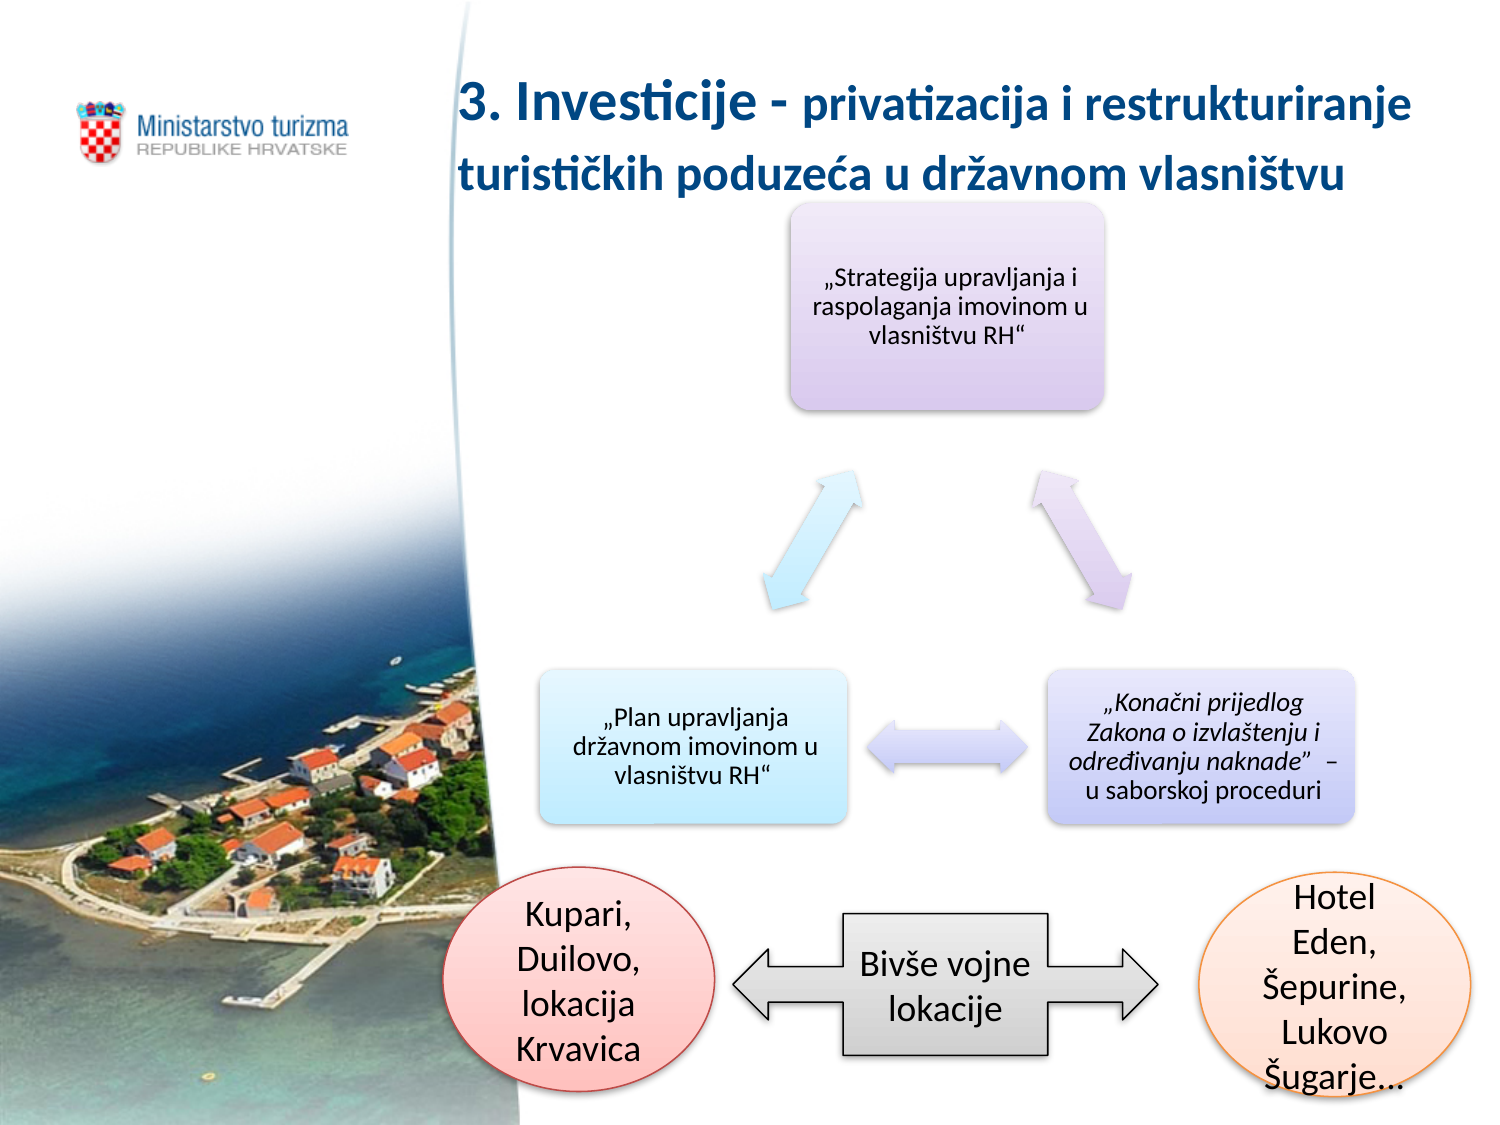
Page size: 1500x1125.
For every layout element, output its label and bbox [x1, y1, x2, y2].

picture [0, 798, 11, 802]
text_box [471, 216, 1424, 811]
picture [0, 0, 1500, 1125]
